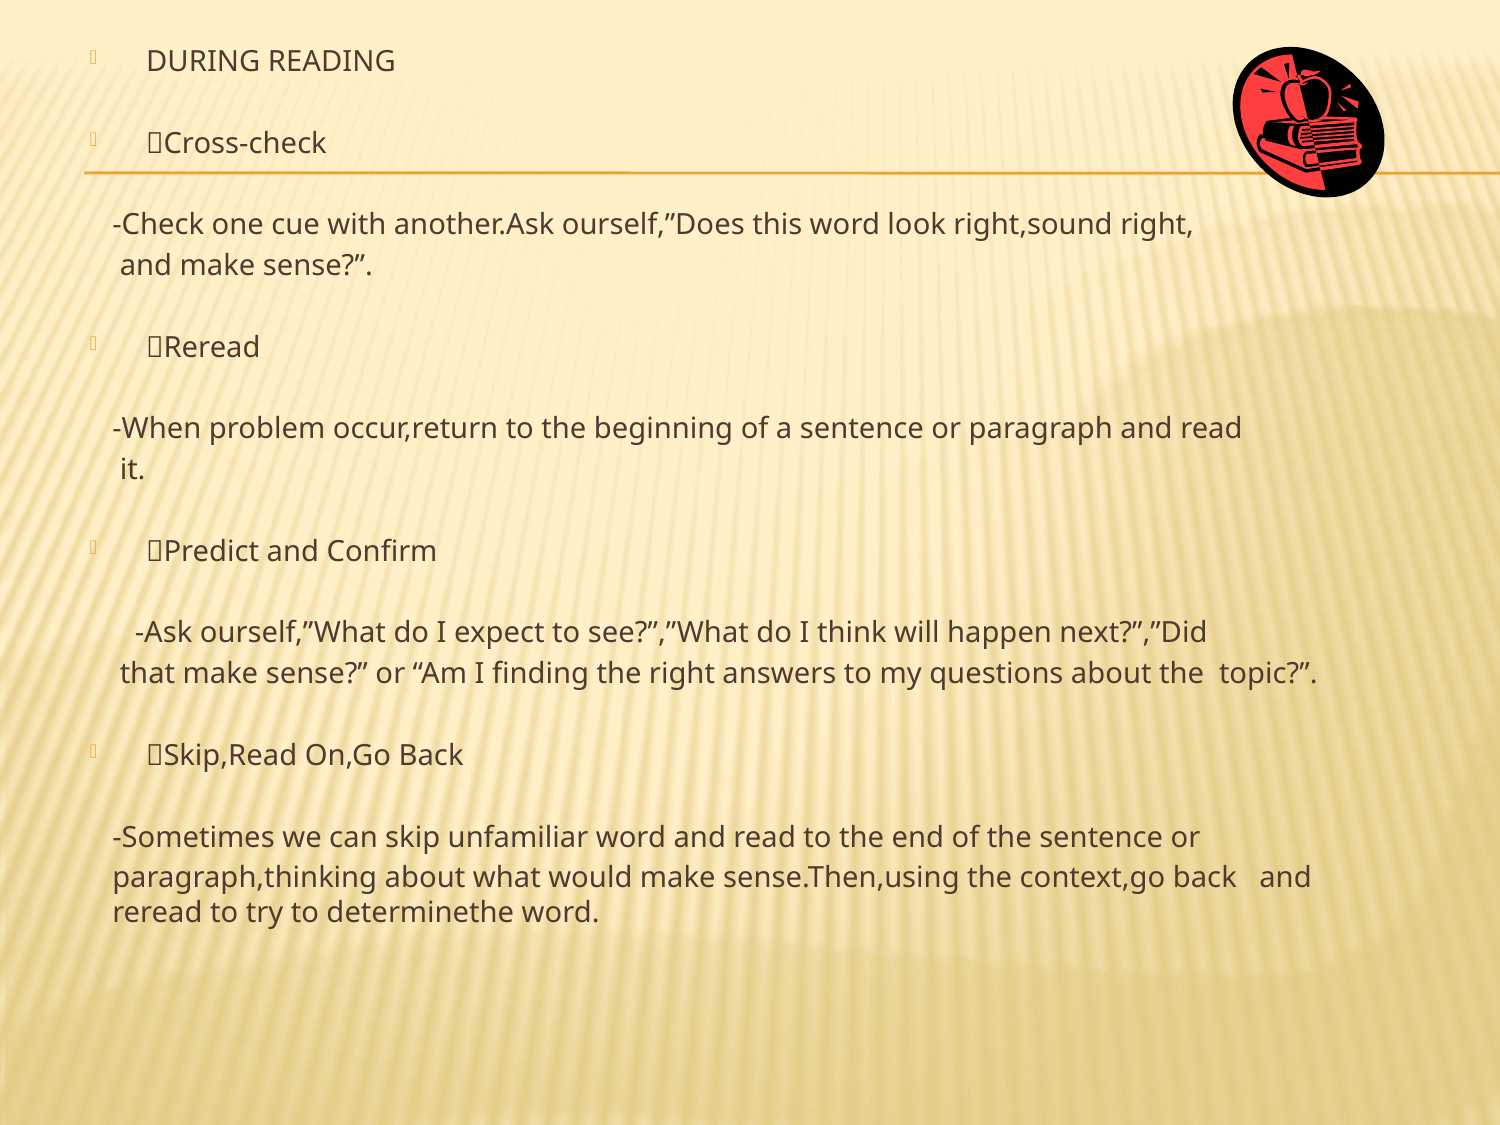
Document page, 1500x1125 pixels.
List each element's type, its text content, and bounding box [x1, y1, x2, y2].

list DURING READING Cross-check -Check one cue with another.Ask ourself,”Does this word look right,sound right, and make sense?”. Reread -When problem occur,return to the beginning of a sentence or paragraph and read it. Predict and Confirm -Ask ourself,”What do I expect to see?”,”What do I think will happen next?”,”Did that make sense?” or “Am I finding the right answers to my questions about the topic?”. Skip,Read On,Go Back -Sometimes we can skip unfamiliar word and read to the end of the sentence or paragraph,thinking about what would make sense.Then,using the context,go back and reread to try to determinethe word. [75, 35, 1425, 1035]
picture [1230, 46, 1387, 198]
